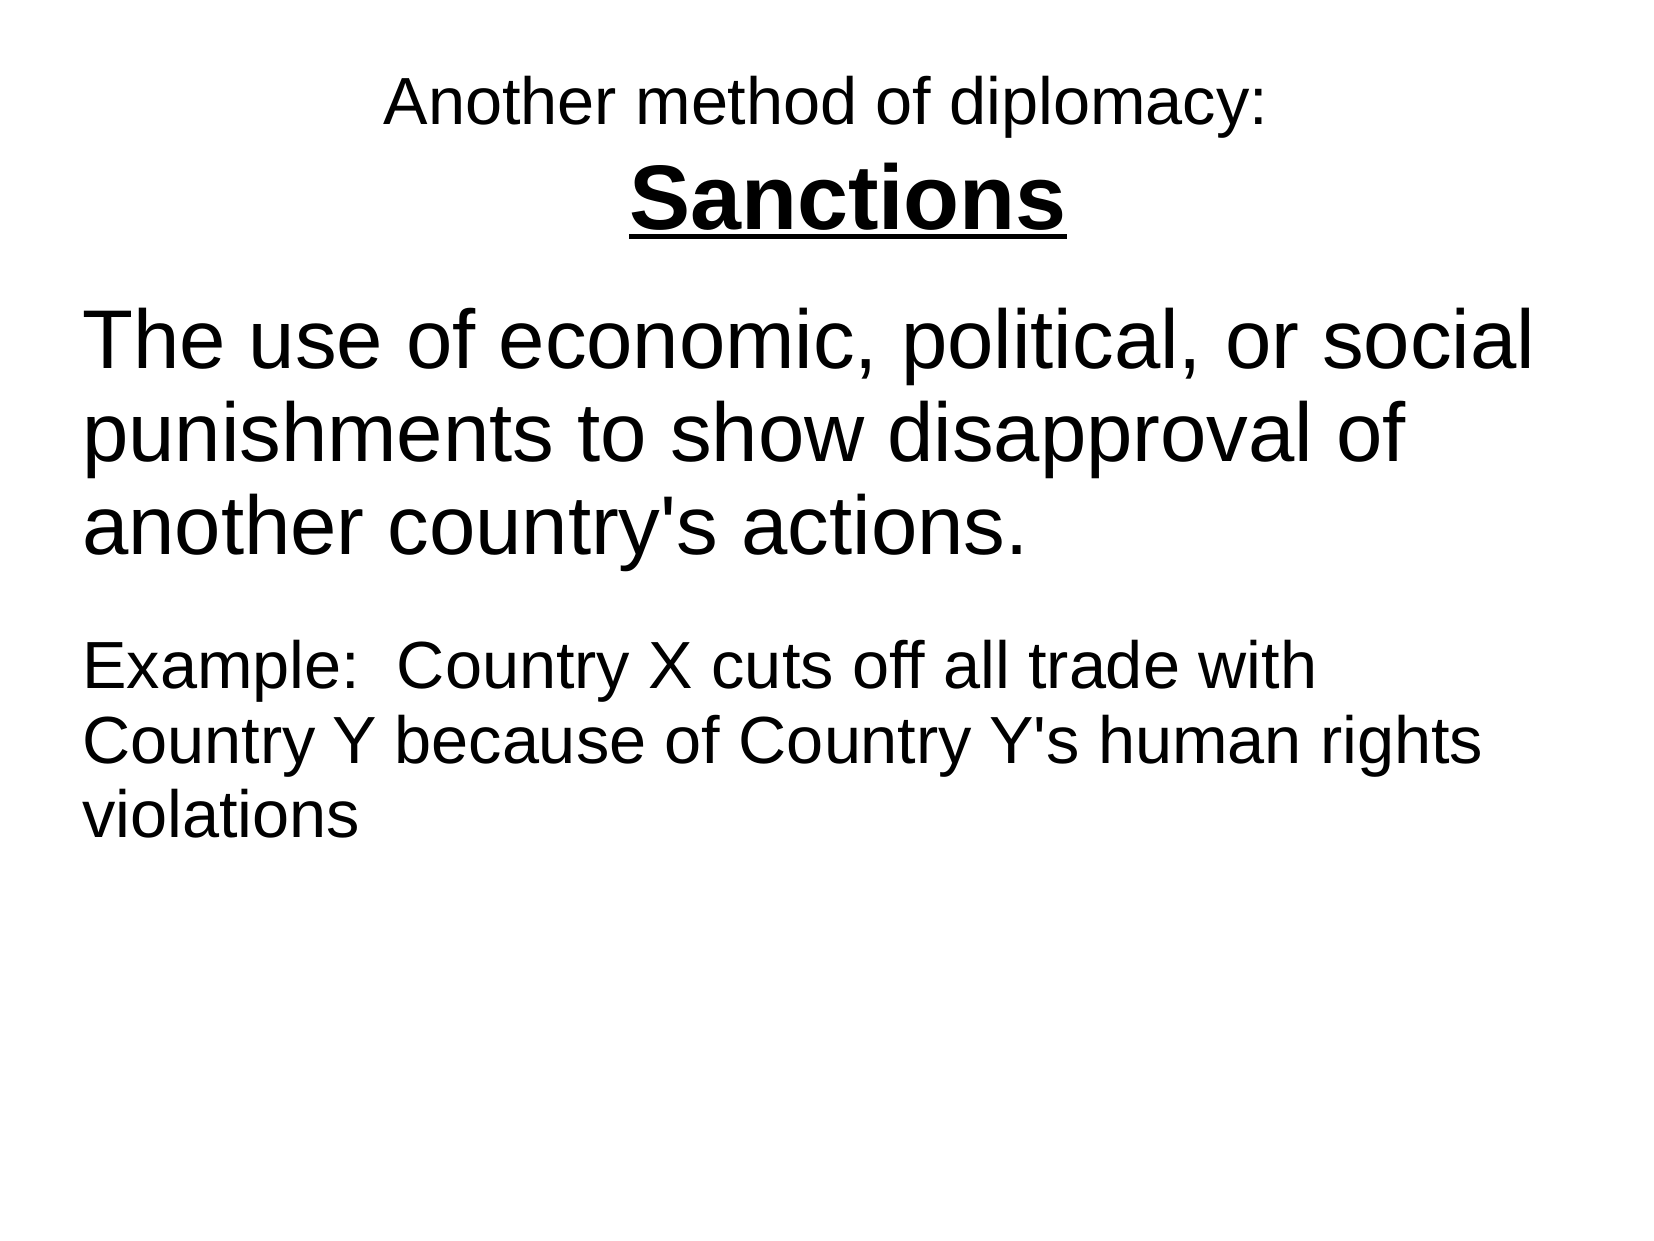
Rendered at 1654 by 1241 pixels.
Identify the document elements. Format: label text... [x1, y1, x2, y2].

text_box Another method of diplomacy: Sanctions [82, 49, 1570, 256]
text_box The use of economic, political, or social punishments to show disapproval of another country's actions. Example: Country X cuts off all trade with Country Y because of Country Y's human rights violations [82, 290, 1570, 1108]
